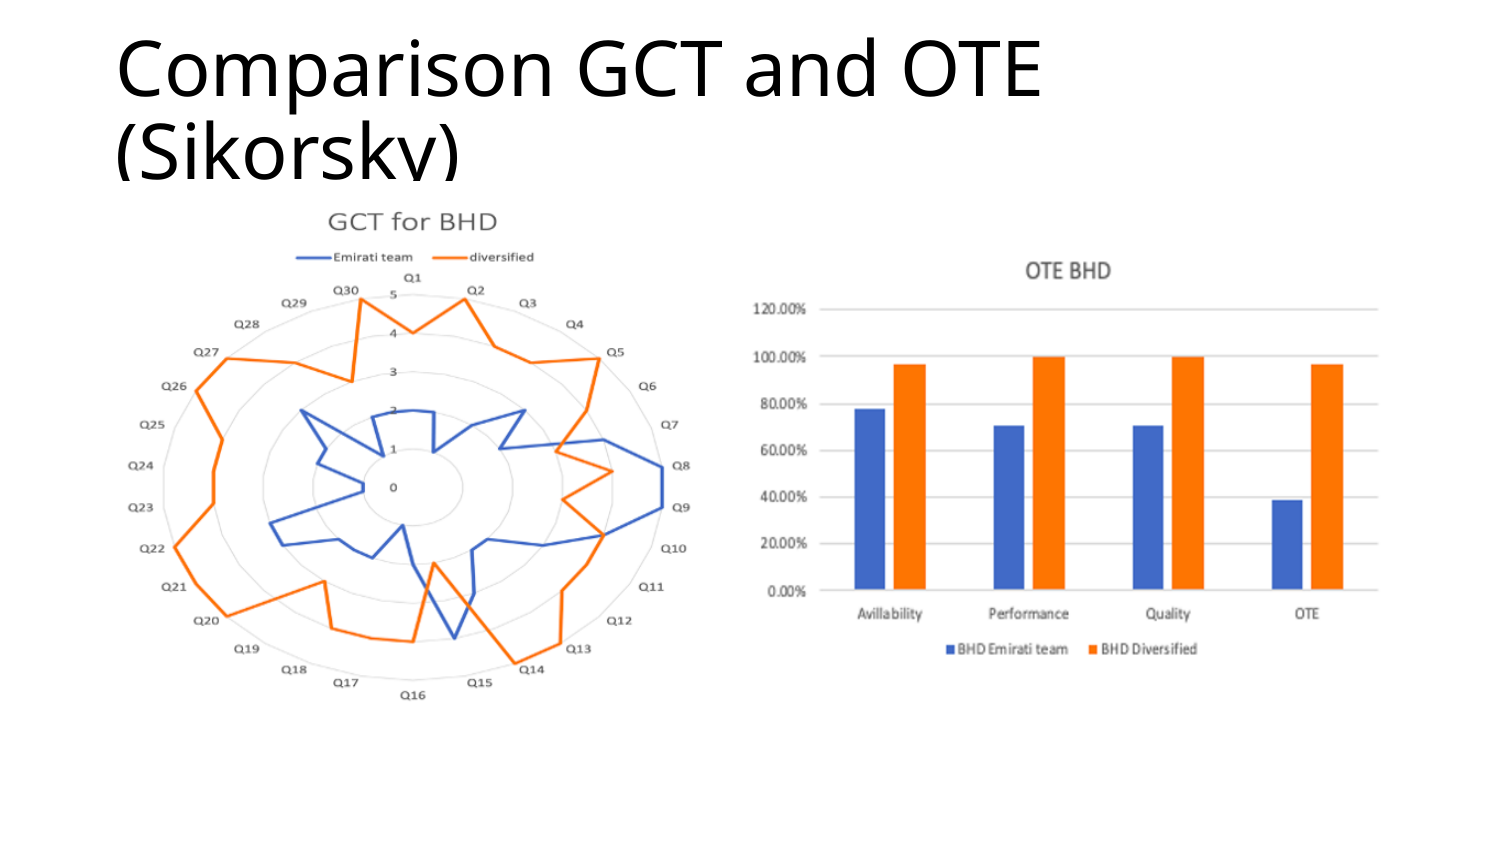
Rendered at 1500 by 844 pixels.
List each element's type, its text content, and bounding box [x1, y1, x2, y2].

picture [111, 181, 1389, 703]
title Comparison GCT and OTE (Sikorsky) [103, 44, 1397, 182]
